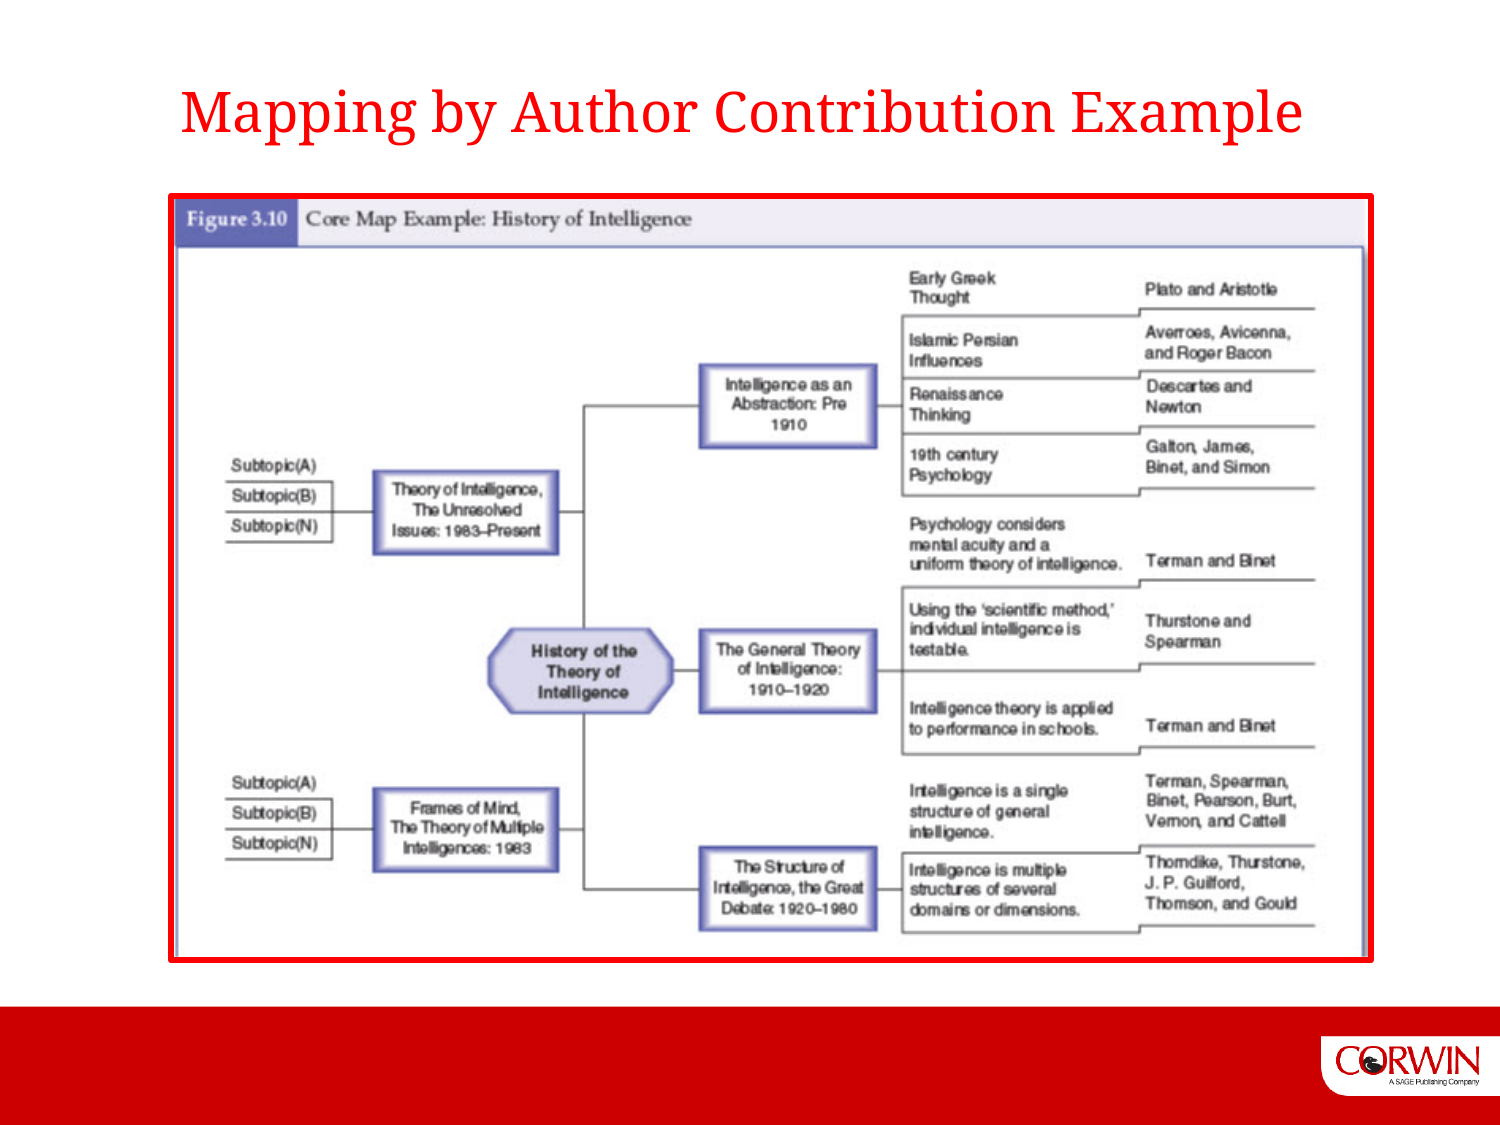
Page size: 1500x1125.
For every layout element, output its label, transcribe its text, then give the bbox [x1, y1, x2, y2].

title Mapping by Author Contribution Example [75, 45, 1425, 175]
picture [0, 0, 1500, 1125]
